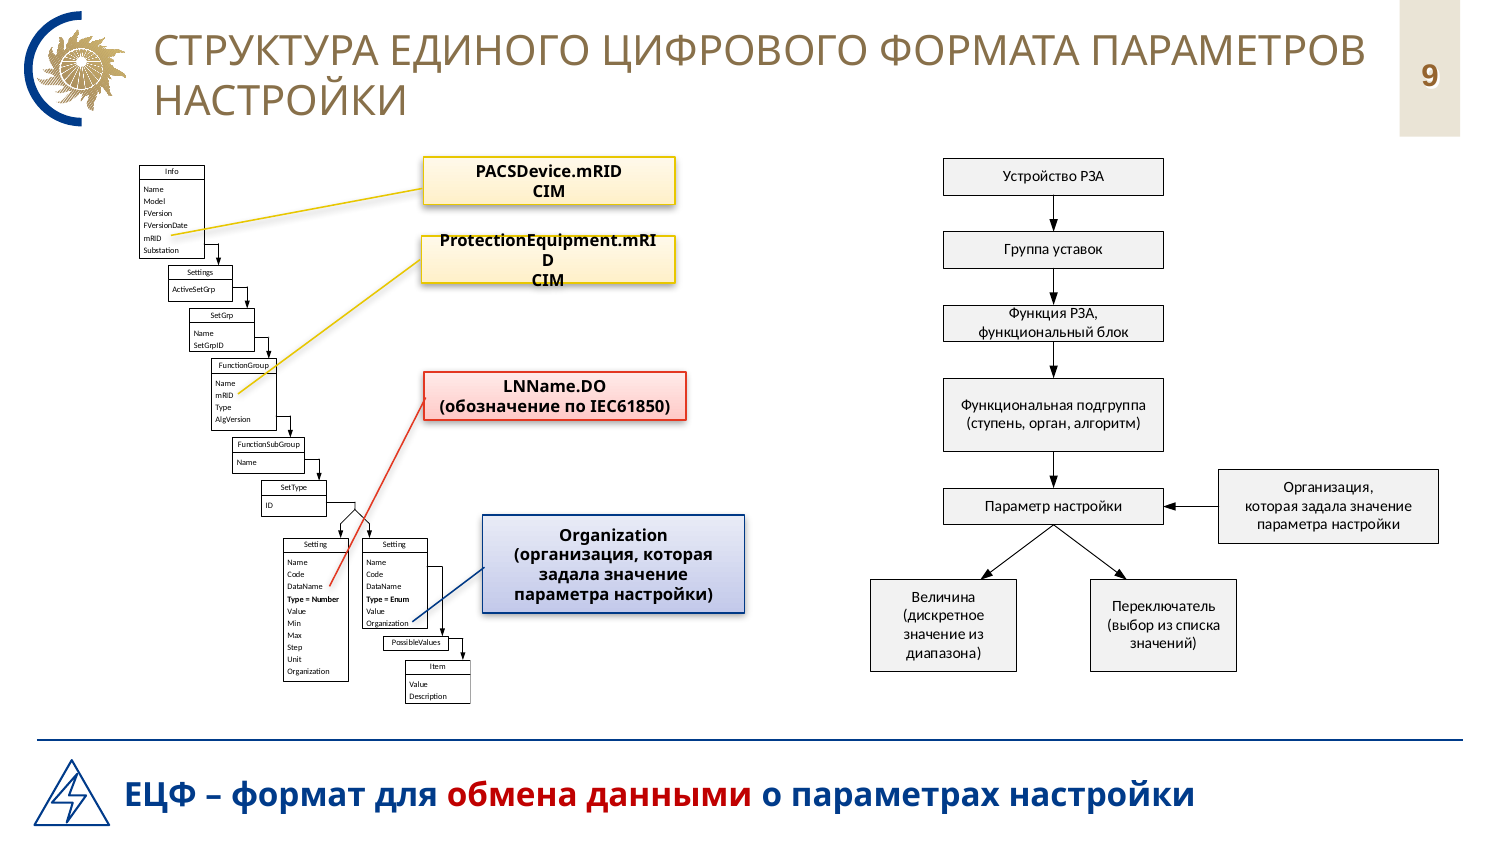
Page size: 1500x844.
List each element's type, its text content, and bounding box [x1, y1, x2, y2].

title Структура единого цифрового формата параметров настройки [138, 11, 1399, 137]
text_box [34, 760, 110, 826]
picture [868, 156, 1439, 673]
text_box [137, 156, 745, 706]
text_box ЕЦФ – формат для обмена данными о параметрах настройки [109, 765, 1440, 820]
slide_number 9 [1399, 11, 1461, 137]
